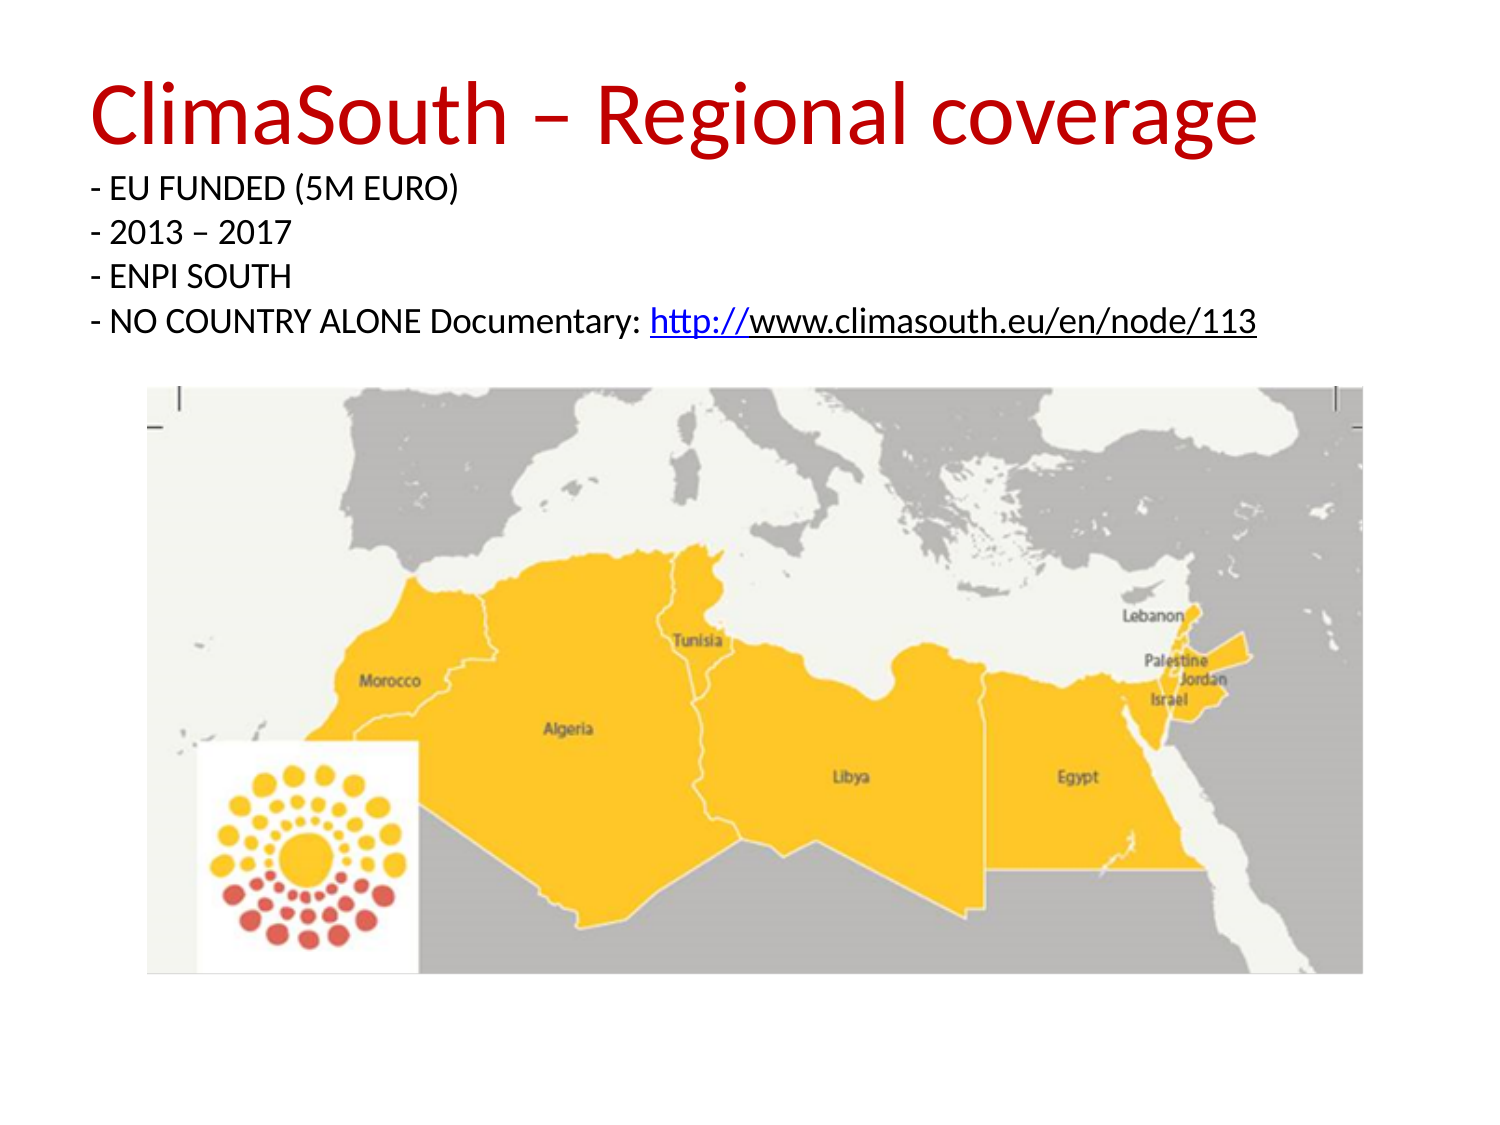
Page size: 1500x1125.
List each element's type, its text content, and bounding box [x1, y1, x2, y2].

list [147, 385, 1365, 977]
title ClimaSouth – Regional coverage - EU FUNDED (5M EURO) - 2013 – 2017 - ENPI SOUTH - No country alone Documentary: http://www.climasouth.eu/en/node/113 [75, 45, 1425, 350]
